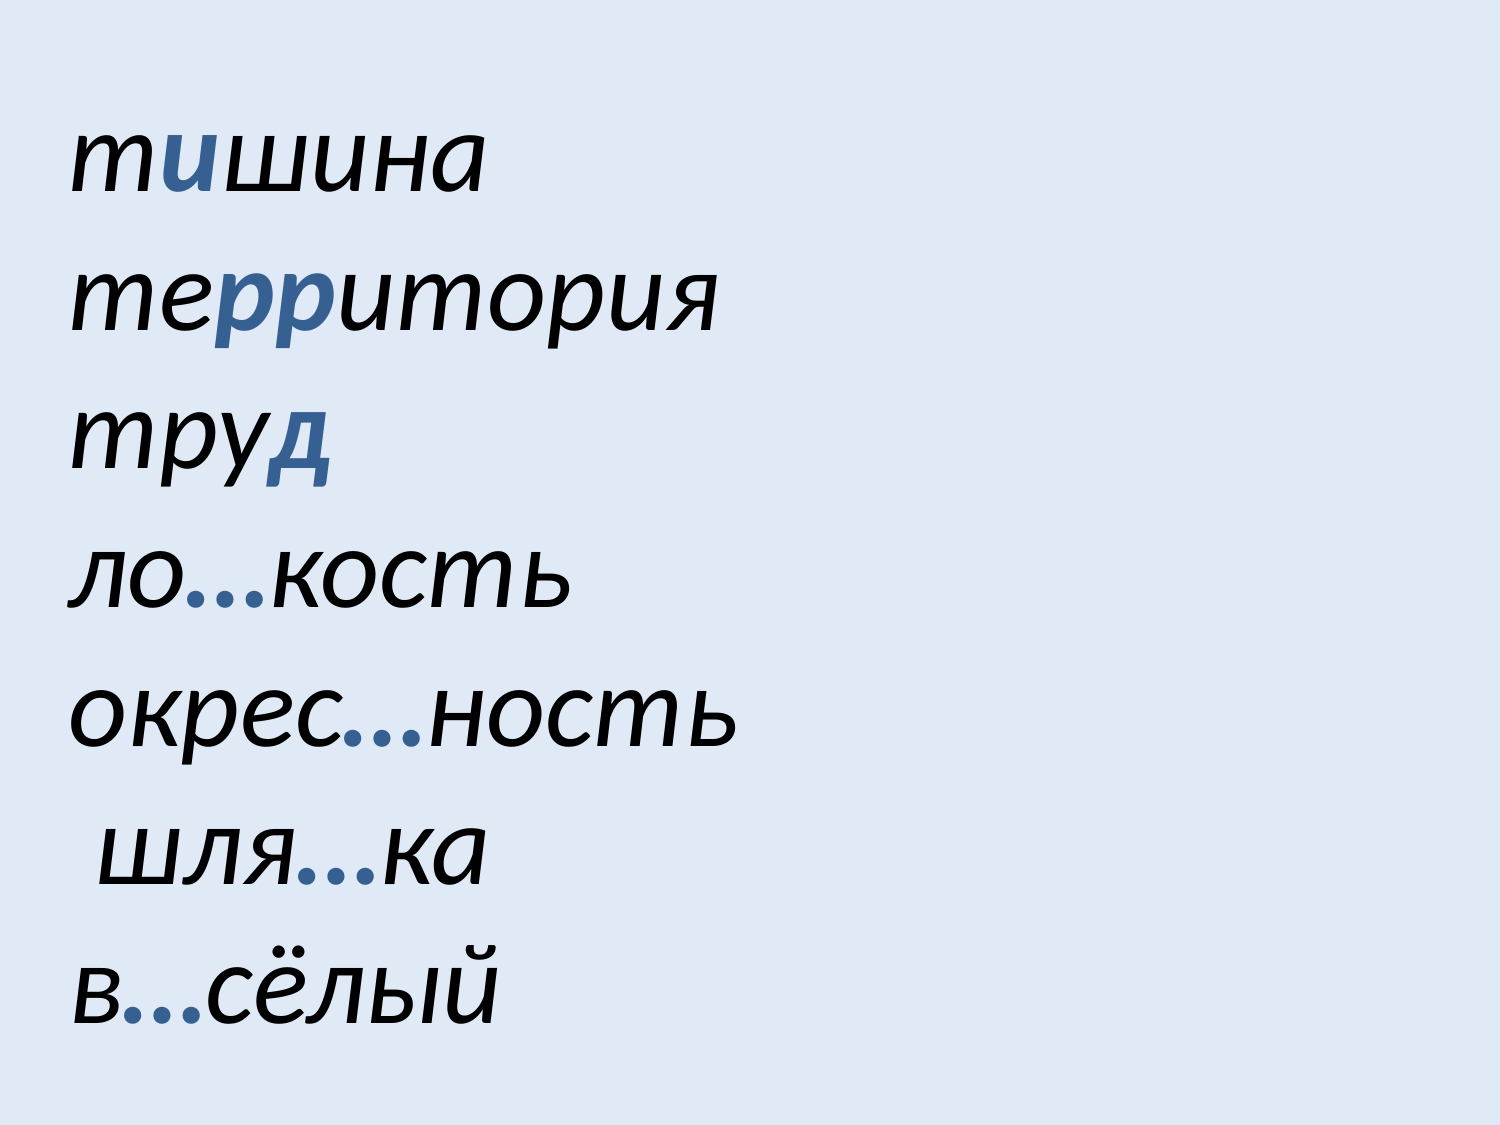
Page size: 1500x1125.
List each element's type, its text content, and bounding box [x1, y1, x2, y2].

title тишина территория труд ло…кость окрес…ность шля…ка в…сёлый [53, 66, 1404, 1057]
